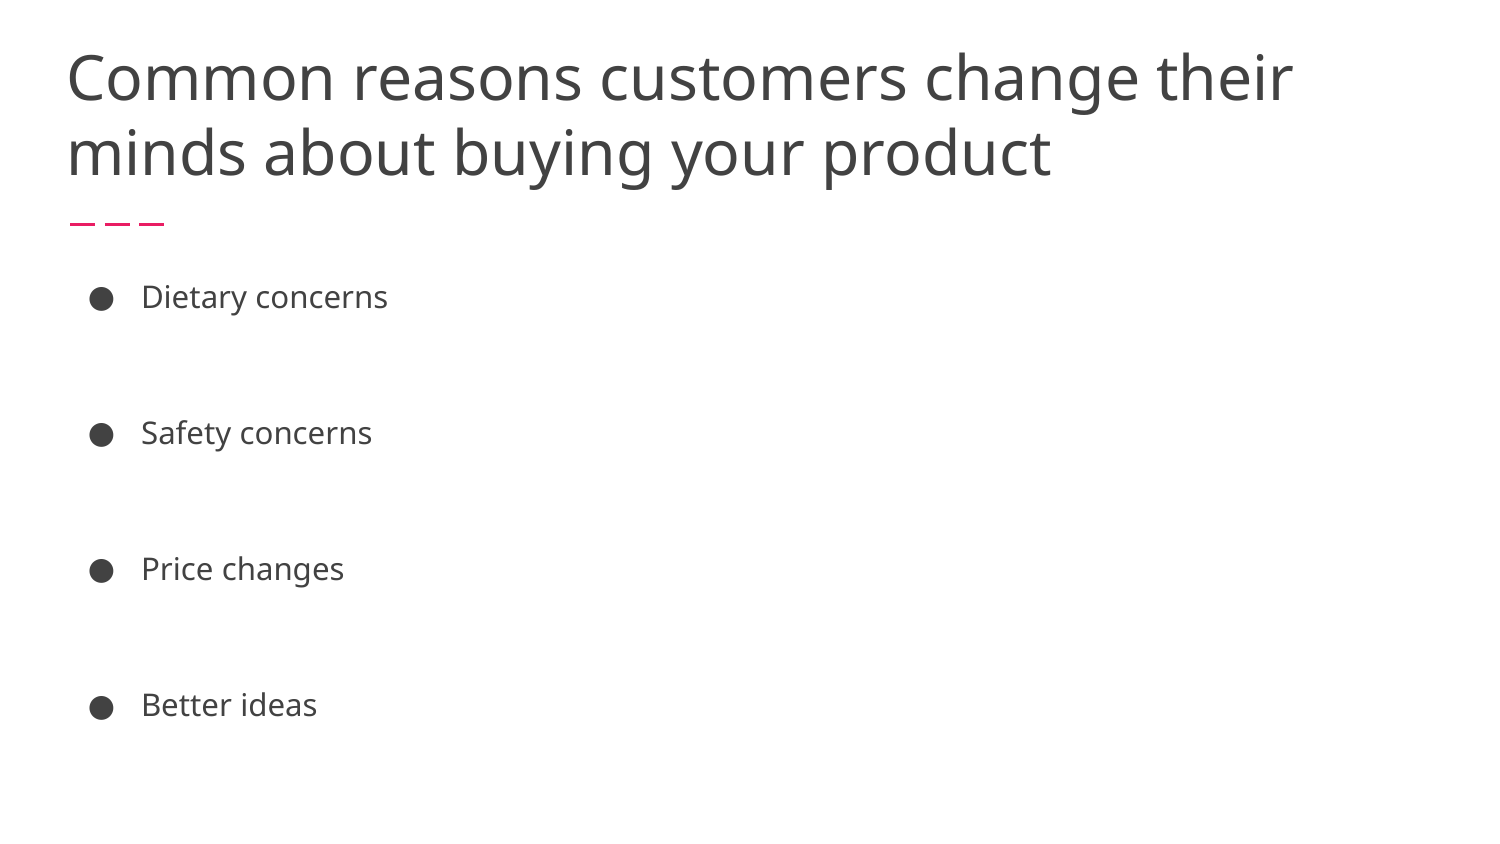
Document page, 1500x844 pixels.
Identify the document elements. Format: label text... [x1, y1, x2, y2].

list Dietary concerns Safety concerns Price changes Better ideas [51, 256, 1449, 765]
title Common reasons customers change their minds about buying your product [51, 99, 1449, 203]
